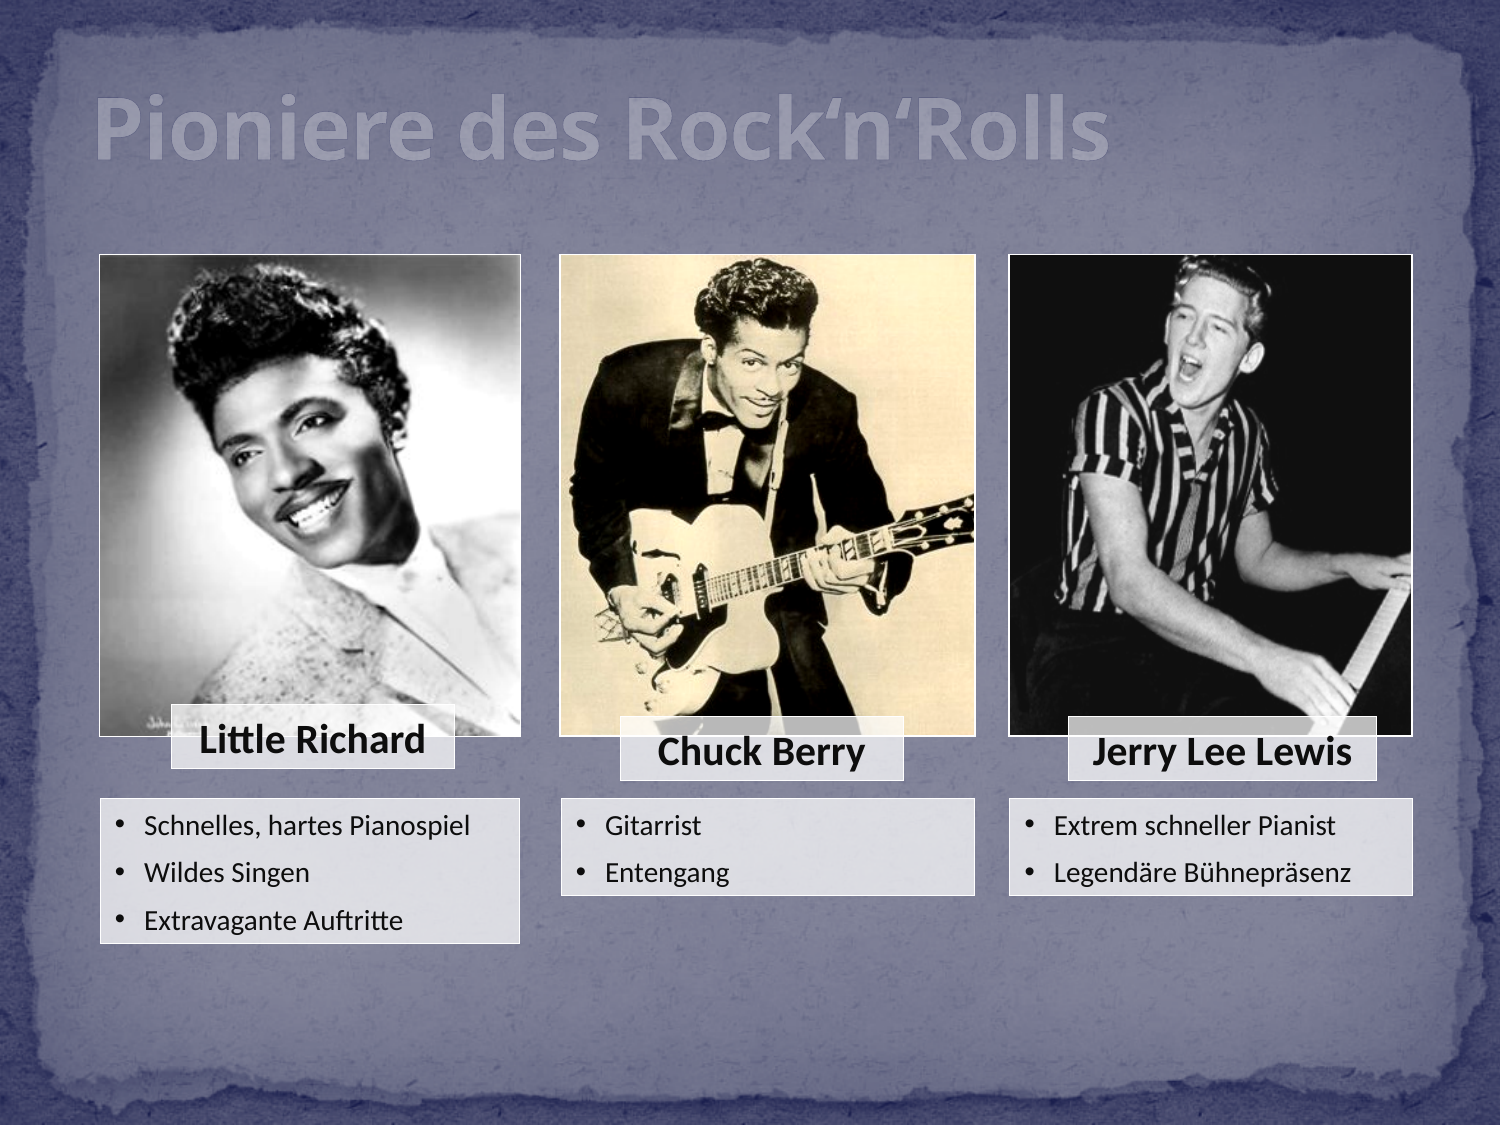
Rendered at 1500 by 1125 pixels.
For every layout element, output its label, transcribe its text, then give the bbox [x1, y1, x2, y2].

text_box Chuck Berry [620, 745, 904, 781]
picture [561, 255, 974, 735]
picture [100, 255, 520, 736]
text_box Schnelles, hartes Pianospiel Wildes Singen Extravagante Auftritte [100, 798, 520, 944]
text_box Gitarrist Entengang [561, 798, 975, 896]
title Pioniere des Rock‘n‘Rolls [74, 24, 1425, 225]
text_box Little Richard [171, 746, 455, 769]
picture [1011, 257, 1411, 734]
text_box Jerry Lee Lewis [1068, 745, 1377, 781]
text_box Extrem schneller Pianist Legendäre Bühnepräsenz [1009, 798, 1413, 896]
